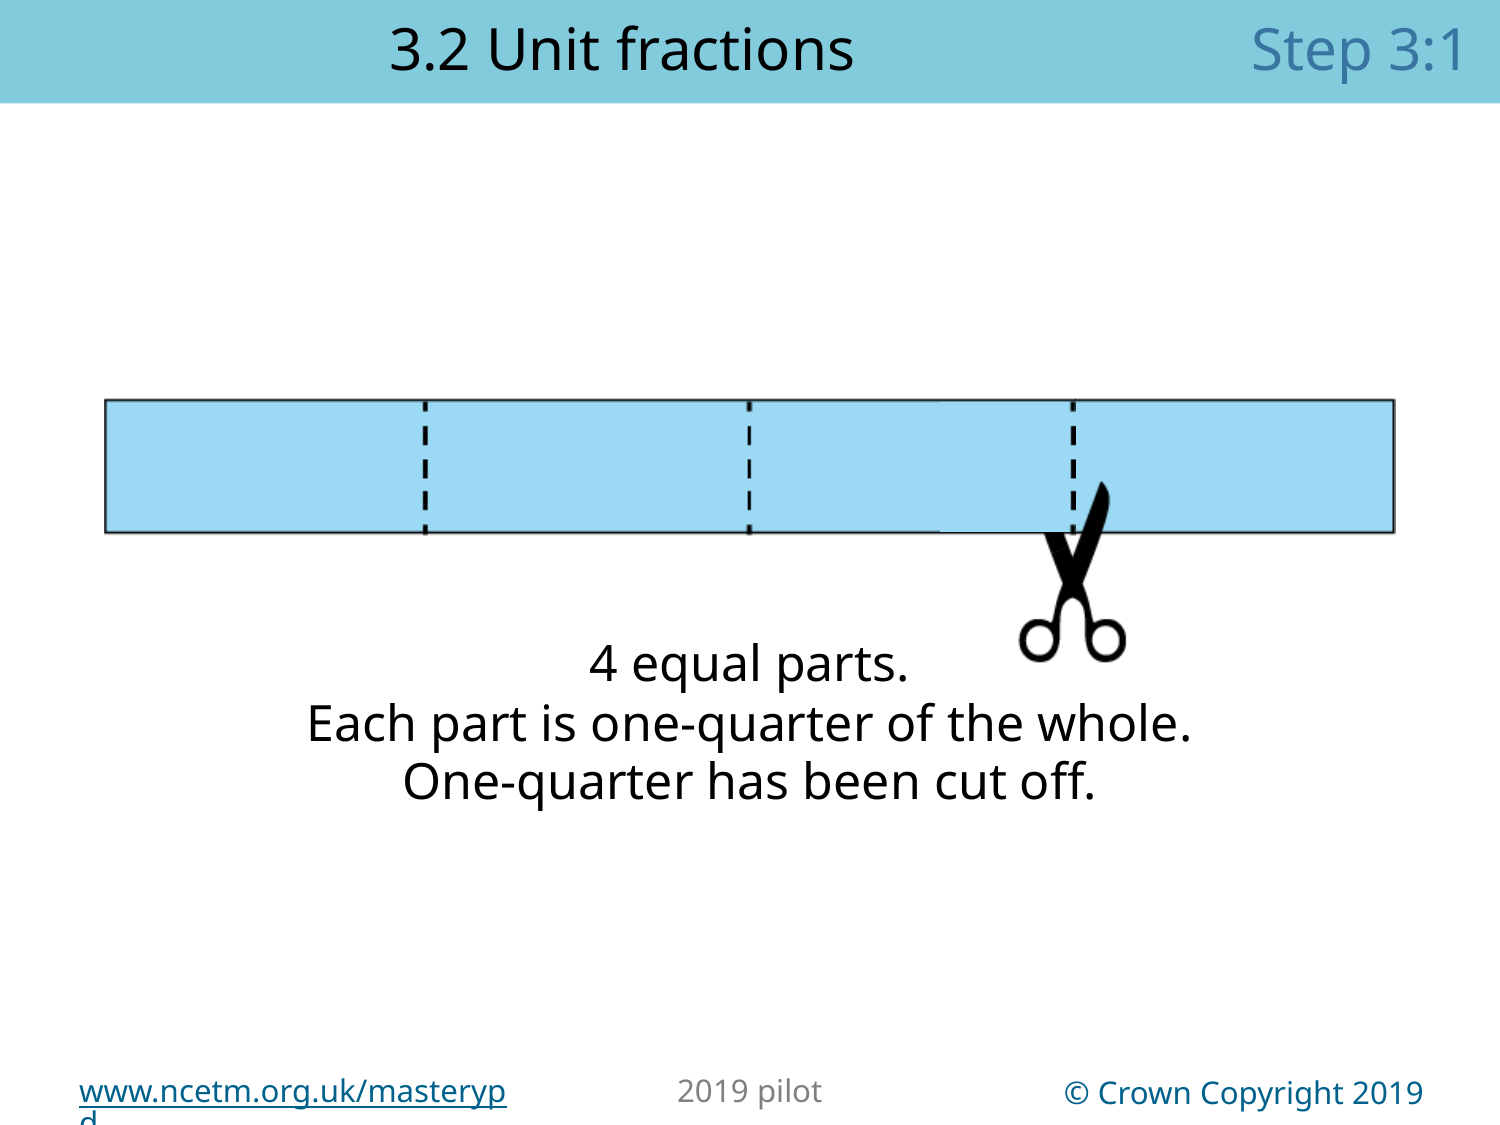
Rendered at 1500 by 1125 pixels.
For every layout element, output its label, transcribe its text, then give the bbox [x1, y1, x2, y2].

picture [104, 398, 1396, 672]
text_box One-quarter has been cut off. [317, 742, 1183, 818]
text_box Each part is one-quarter of the whole. [274, 684, 1225, 760]
text_box 4 equal parts. [565, 623, 934, 684]
list 3.2 Unit fractions Step 3:1 [0, 0, 1500, 104]
